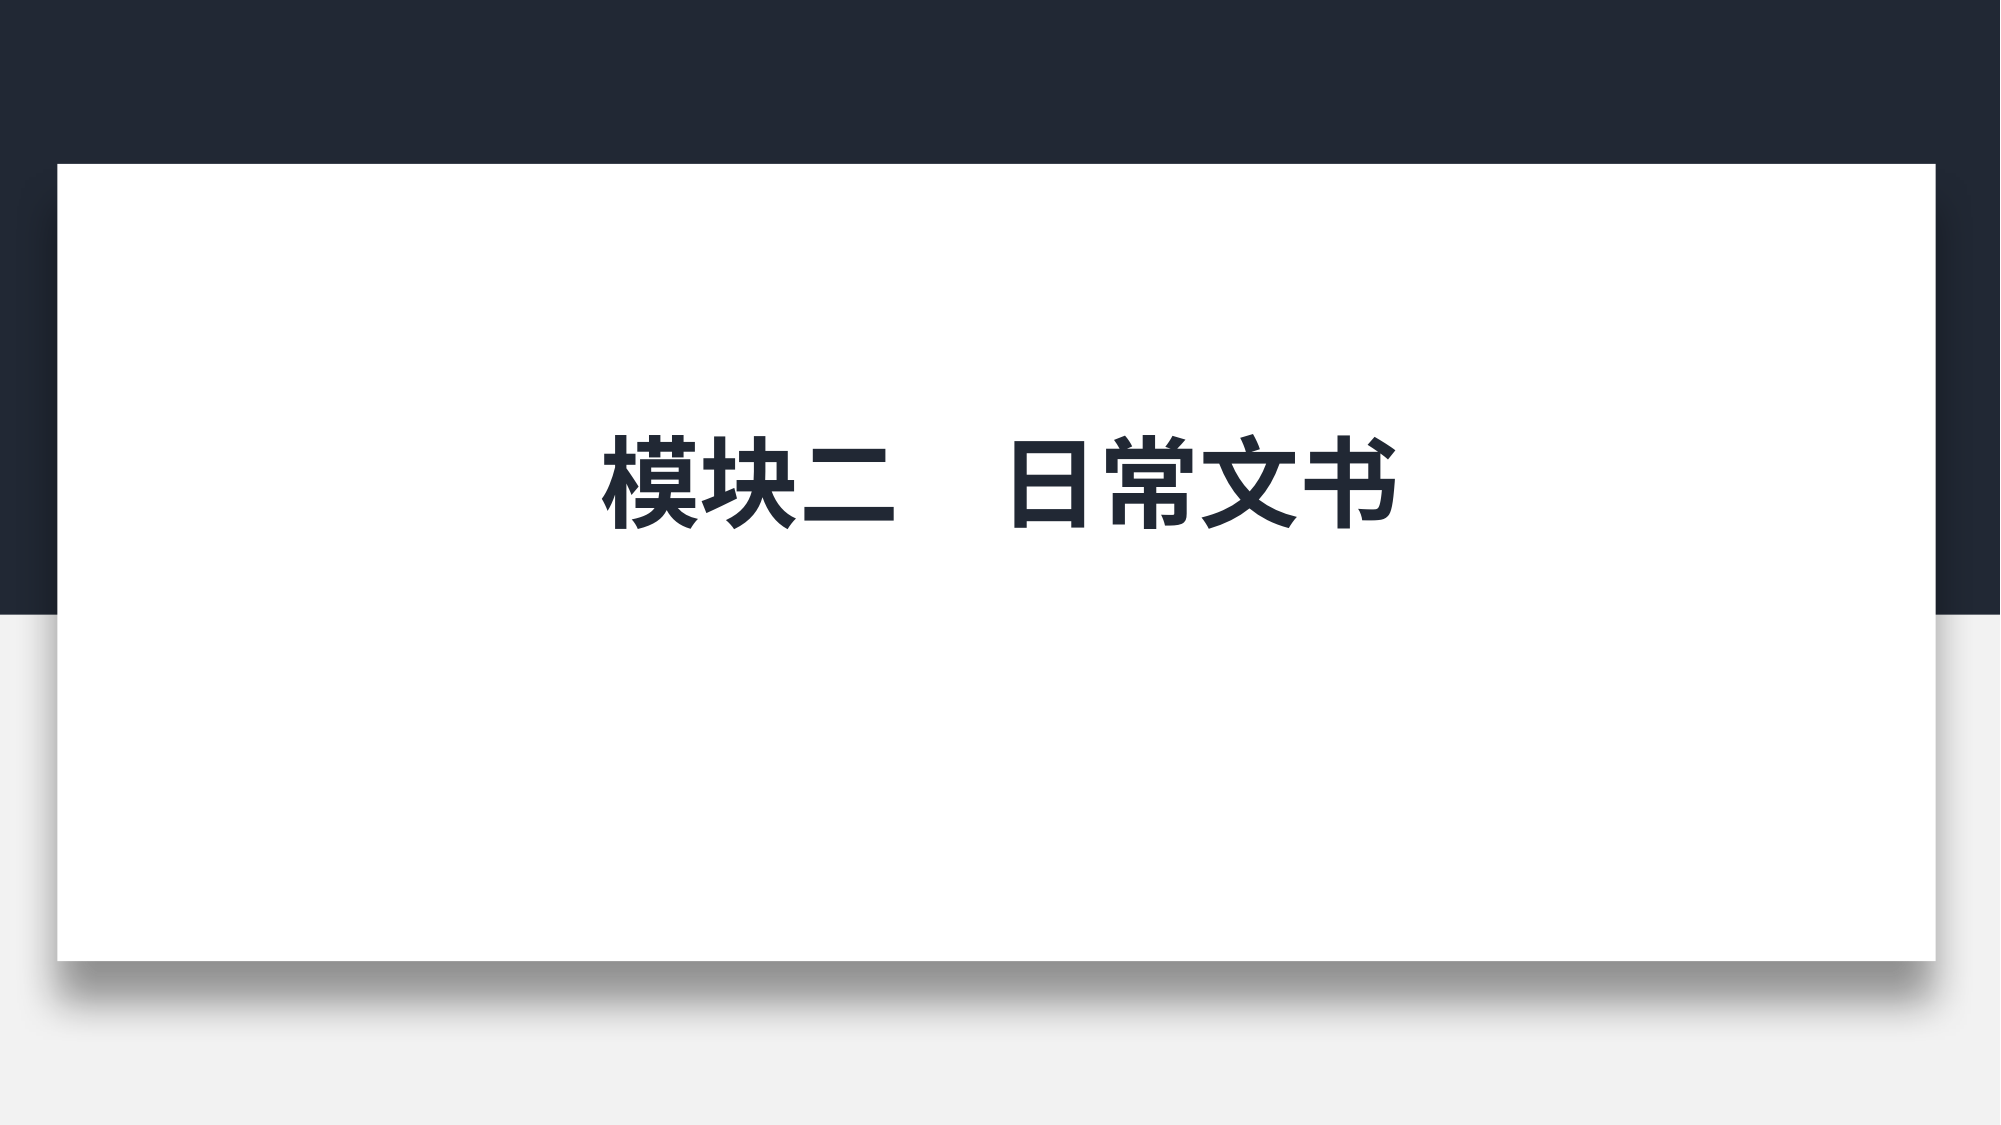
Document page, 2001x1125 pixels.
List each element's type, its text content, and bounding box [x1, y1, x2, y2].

text_box 模块二 日常文书 [585, 412, 1415, 548]
text_box [56, 163, 1937, 962]
text_box [0, 0, 2000, 616]
